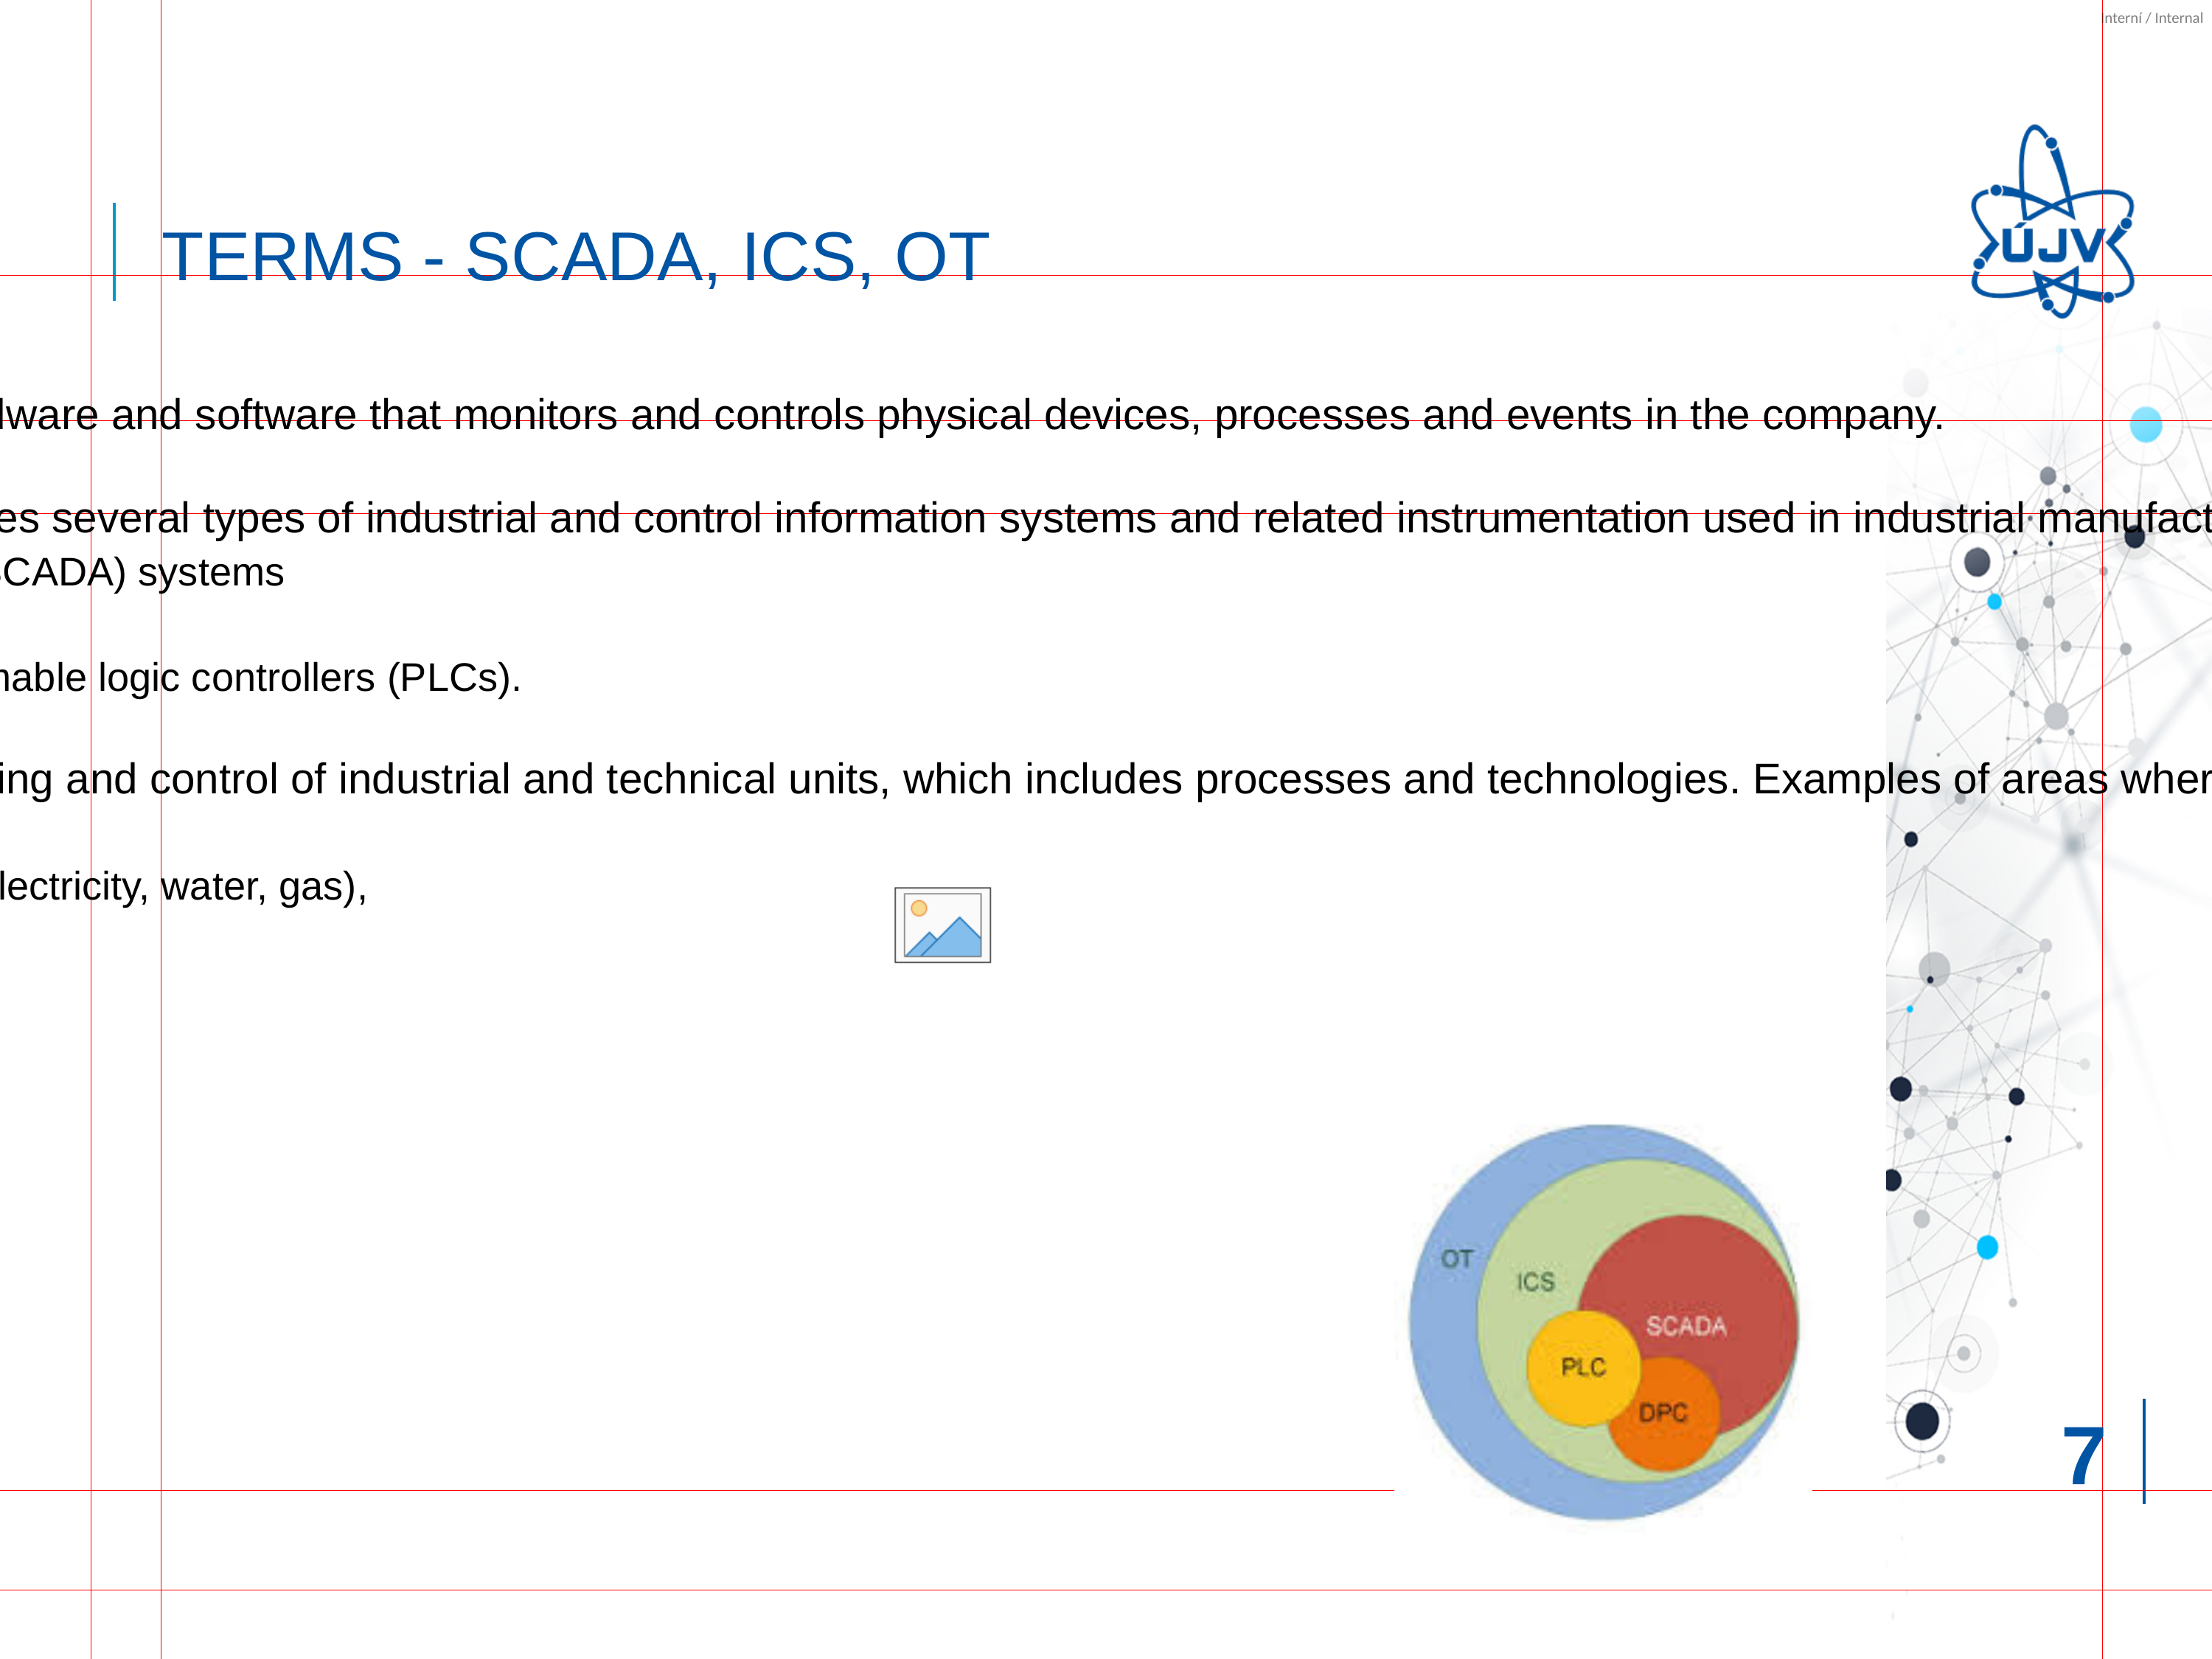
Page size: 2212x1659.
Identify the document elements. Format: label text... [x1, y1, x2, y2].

picture [1886, 1491, 2102, 1590]
picture [2103, 421, 2212, 513]
picture [2103, 1590, 2212, 1659]
picture [2127, 514, 2138, 530]
picture [2079, 521, 2090, 530]
picture [1886, 421, 2102, 513]
picture [1886, 1590, 2102, 1659]
picture [2103, 1491, 2212, 1590]
picture [1917, 514, 1927, 530]
title Terms - SCADA, ICS, OT [161, 124, 1759, 380]
picture [1997, 521, 2008, 530]
picture [2103, 514, 2212, 1490]
picture [1898, 409, 1908, 420]
picture [2093, 773, 2102, 781]
picture [2163, 521, 2174, 530]
picture [1886, 514, 2102, 1490]
picture [1893, 514, 1904, 530]
slide_number 7 [1937, 1399, 2107, 1505]
picture [1886, 84, 2212, 420]
picture [126, 380, 1812, 1535]
